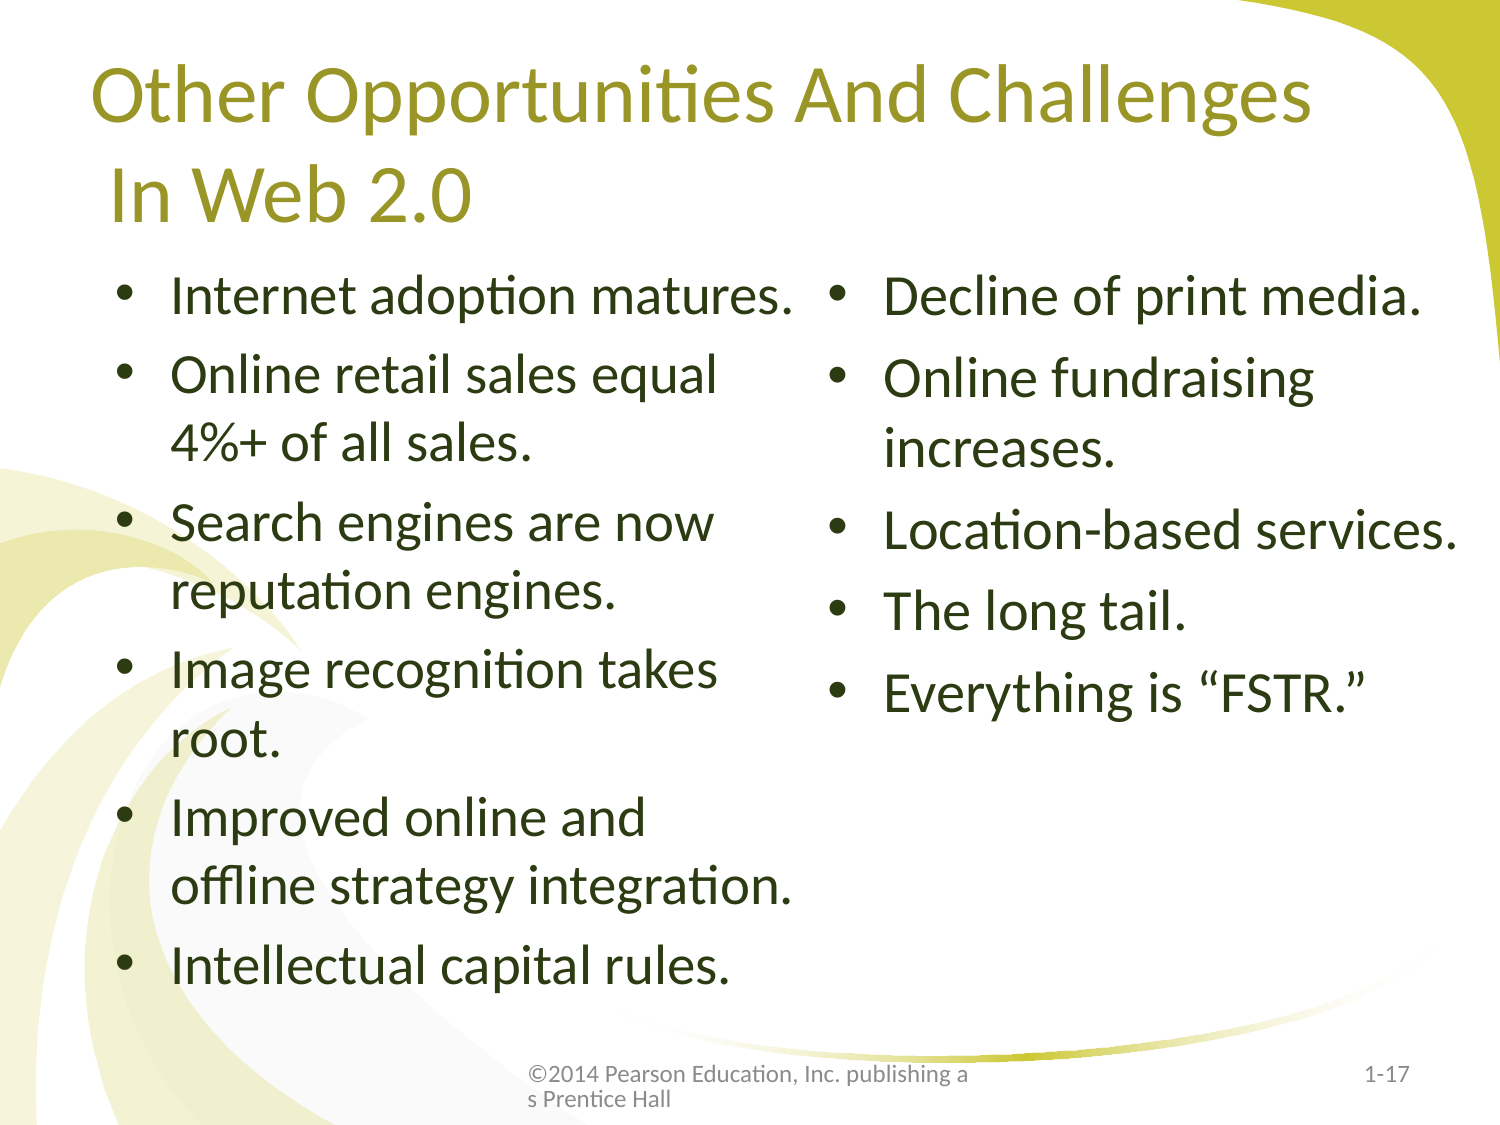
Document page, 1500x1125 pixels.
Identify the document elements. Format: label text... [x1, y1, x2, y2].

list Decline of print media. Online fundraising increases. Location-based services. The long tail. Everything is “FSTR.” [812, 249, 1475, 1013]
list Internet adoption matures. Online retail sales equal 4%+ of all sales. Search engines are now reputation engines. Image recognition takes root. Improved online and offline strategy integration. Intellectual capital rules. [99, 249, 813, 1025]
slide_number 1-17 [1074, 1042, 1425, 1103]
footer ©2014 Pearson Education, Inc. publishing as Prentice Hall [512, 1042, 988, 1103]
title Other Opportunities And Challenges In Web 2.0 [75, 45, 1425, 233]
